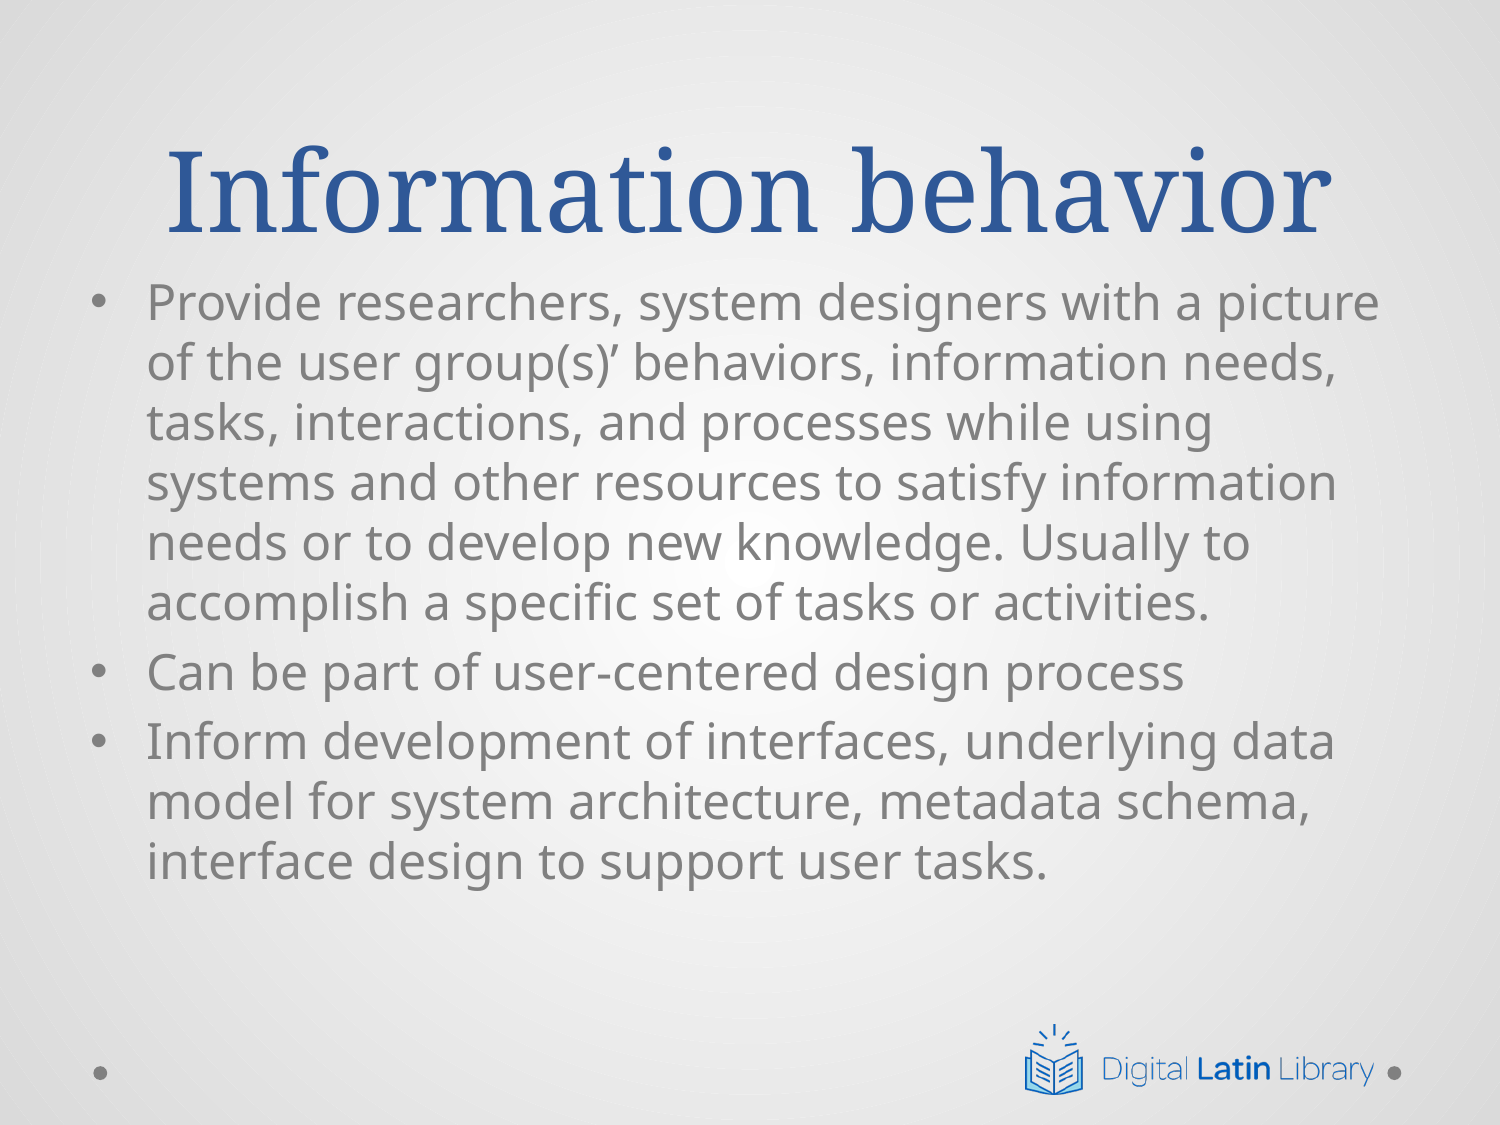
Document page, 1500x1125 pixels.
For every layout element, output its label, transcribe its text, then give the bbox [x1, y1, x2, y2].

title Information behavior [75, 0, 1425, 262]
picture [1025, 1024, 1374, 1095]
list Provide researchers, system designers with a picture of the user group(s)’ behaviors, information needs, tasks, interactions, and processes while using systems and other resources to satisfy information needs or to develop new knowledge. Usually to accomplish a specific set of tasks or activities. Can be part of user-centered design process Inform development of interfaces, underlying data model for system architecture, metadata schema, interface design to support user tasks. [75, 262, 1425, 1005]
